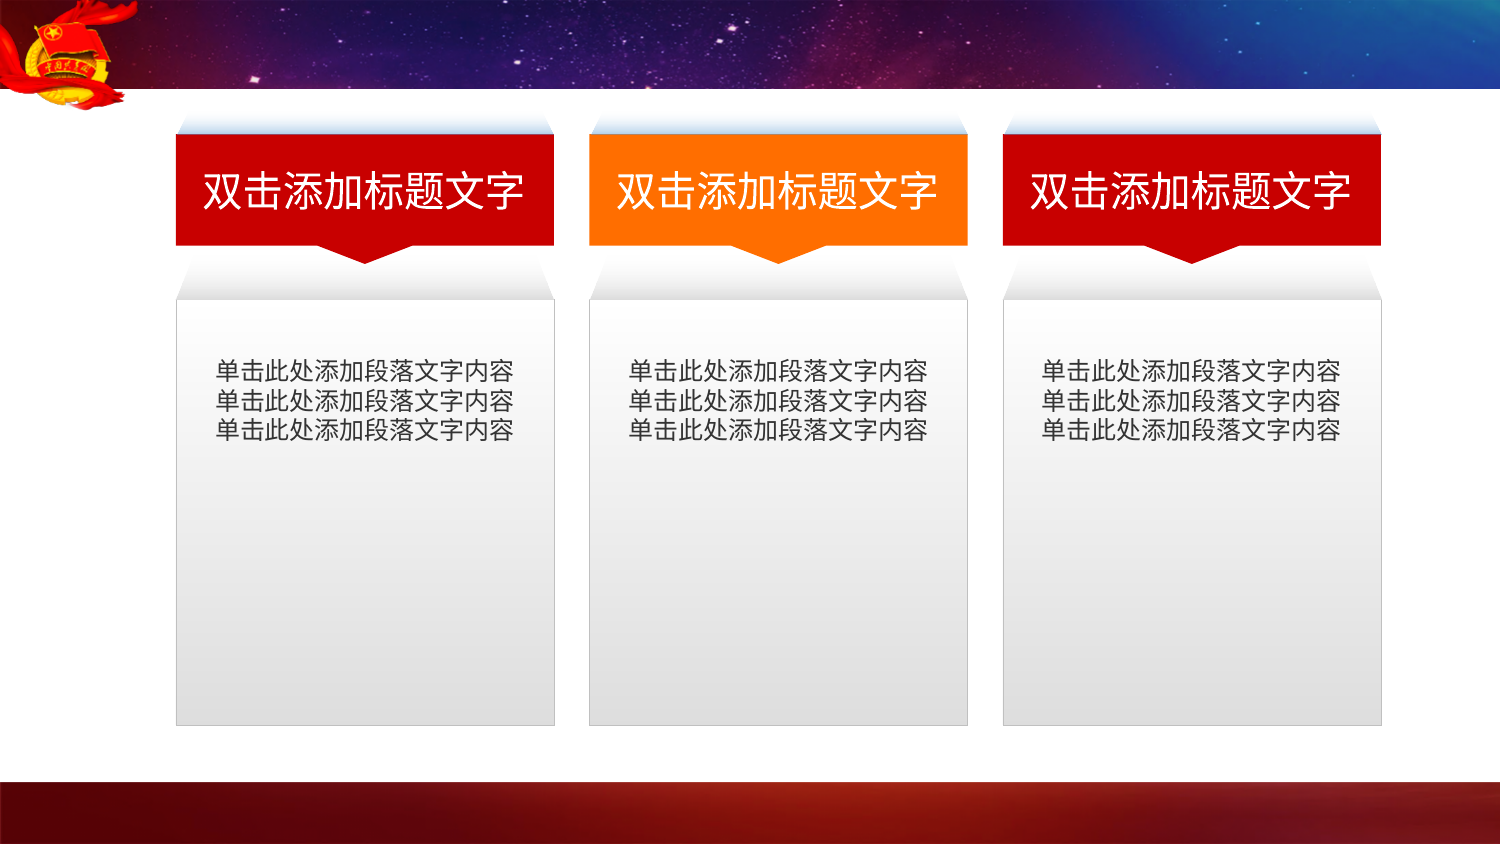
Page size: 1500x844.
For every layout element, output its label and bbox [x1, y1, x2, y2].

text_box [1002, 265, 1381, 725]
picture [0, 783, 1500, 844]
text_box [589, 110, 968, 265]
text_box [589, 265, 968, 725]
text_box [175, 110, 554, 265]
text_box [175, 265, 554, 725]
text_box [1002, 110, 1381, 265]
picture [0, 0, 1500, 112]
